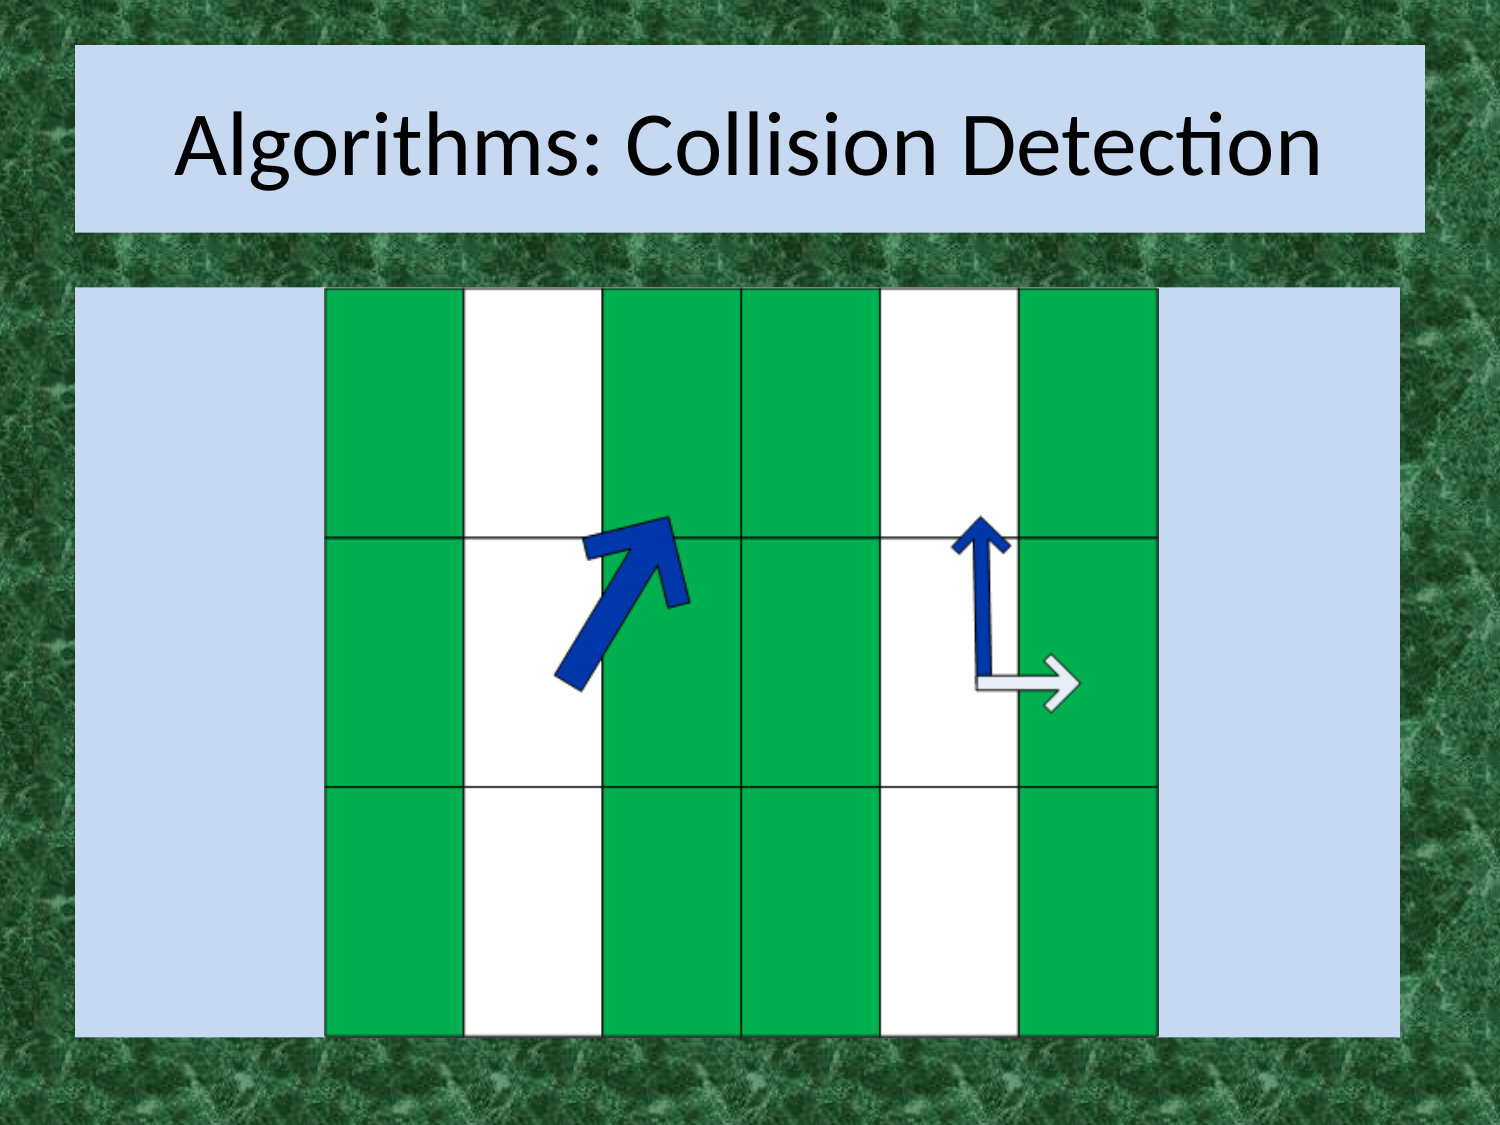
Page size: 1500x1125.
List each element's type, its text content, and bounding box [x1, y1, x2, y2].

list [1159, 287, 1400, 1038]
title Algorithms: Collision Detection [75, 45, 1425, 233]
list [75, 287, 322, 1038]
picture [0, 0, 1500, 1125]
